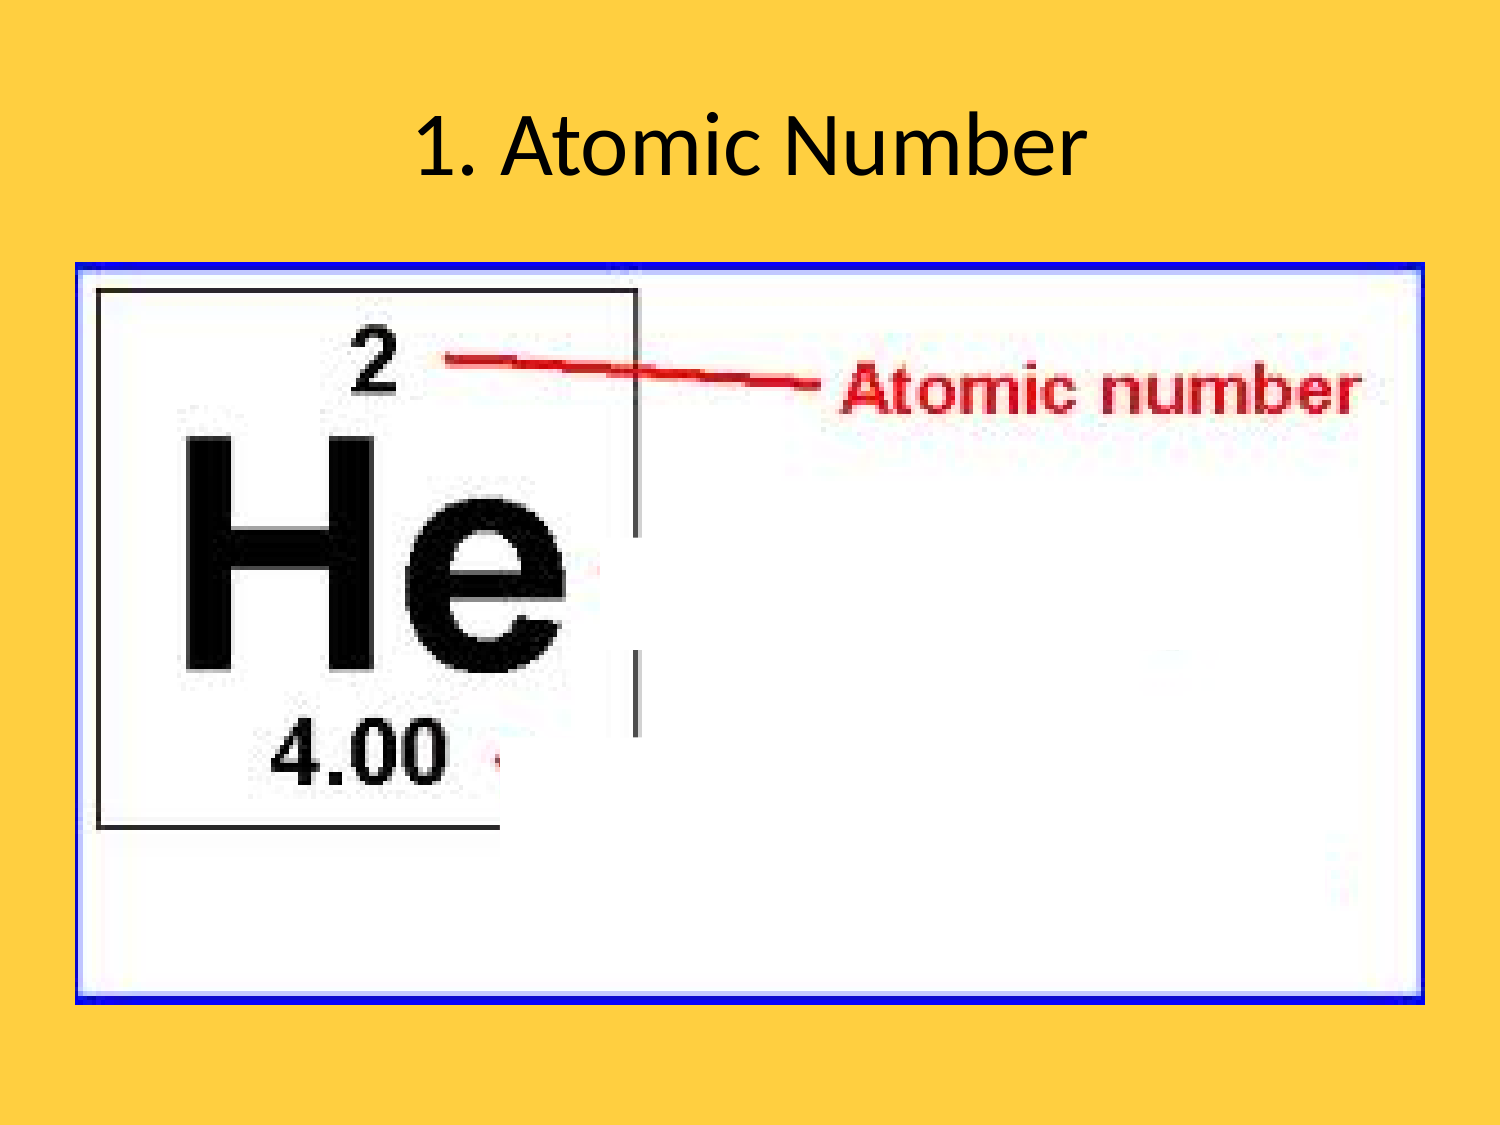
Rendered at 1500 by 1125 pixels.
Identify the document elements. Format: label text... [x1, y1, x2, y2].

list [76, 263, 1424, 1004]
title 1. Atomic Number [75, 45, 1425, 233]
